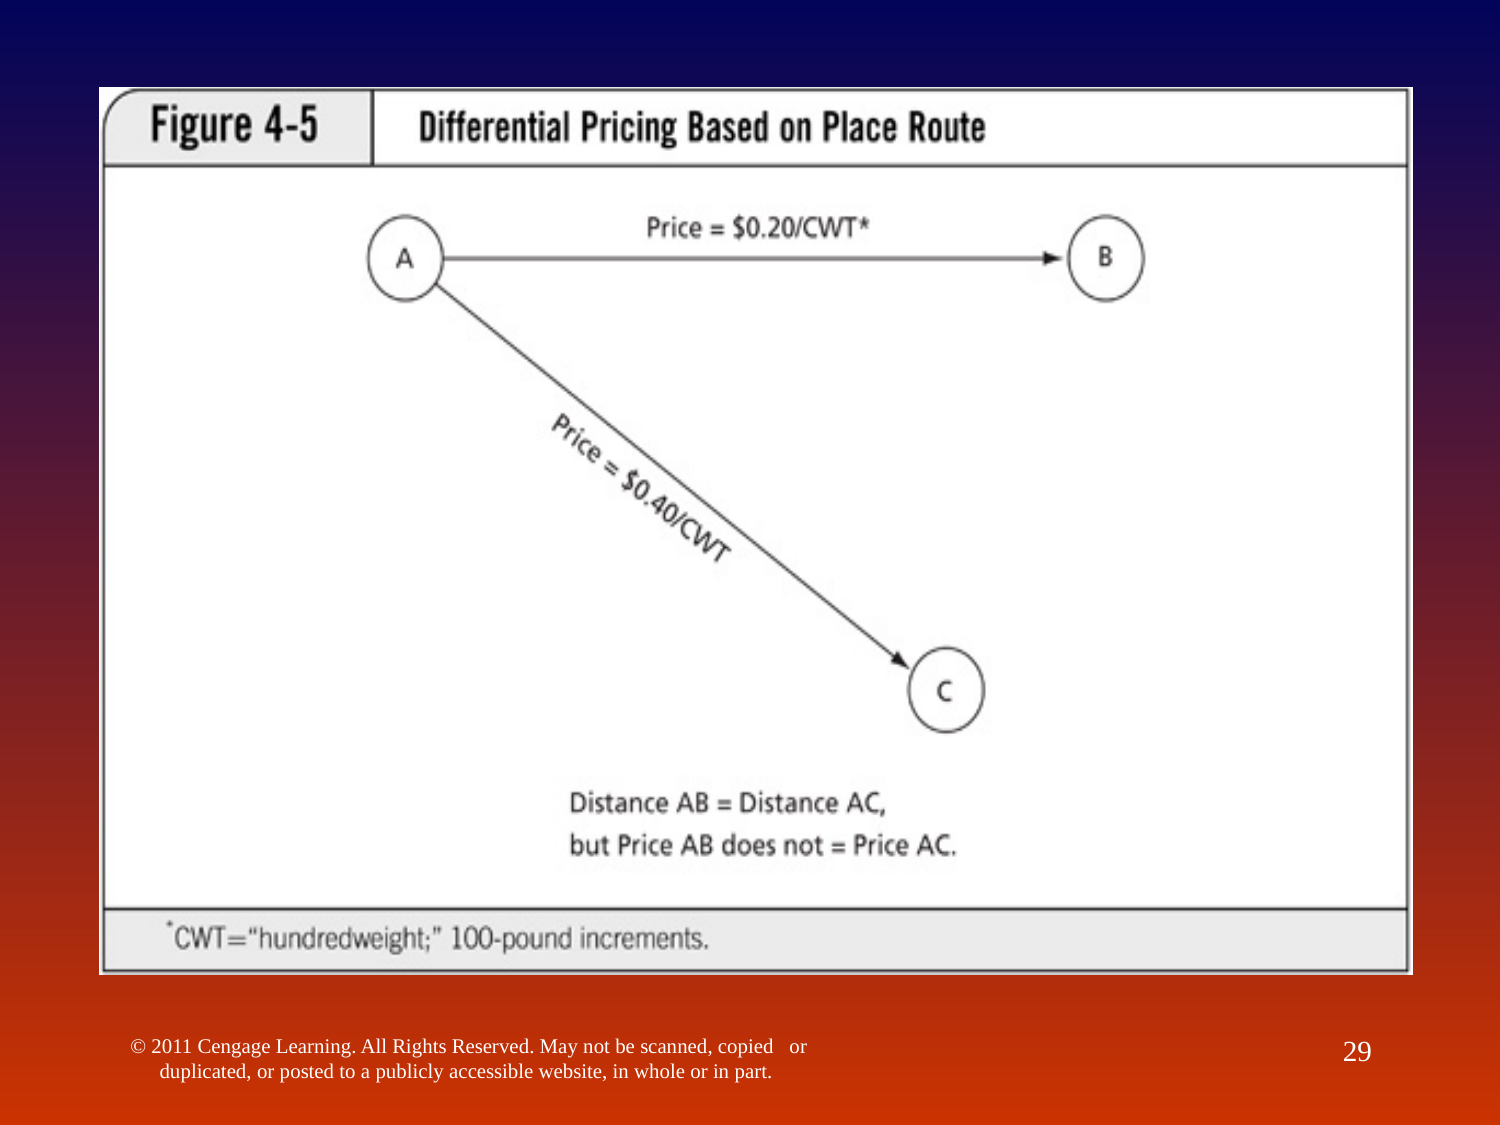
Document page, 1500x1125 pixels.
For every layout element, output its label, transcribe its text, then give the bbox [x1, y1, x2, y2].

picture [99, 87, 1413, 976]
slide_number 29 [1074, 1024, 1388, 1101]
footer © 2011 Cengage Learning. All Rights Reserved. May not be scanned, copied or duplicated, or posted to a publicly accessible website, in whole or in part. [112, 1024, 826, 1101]
